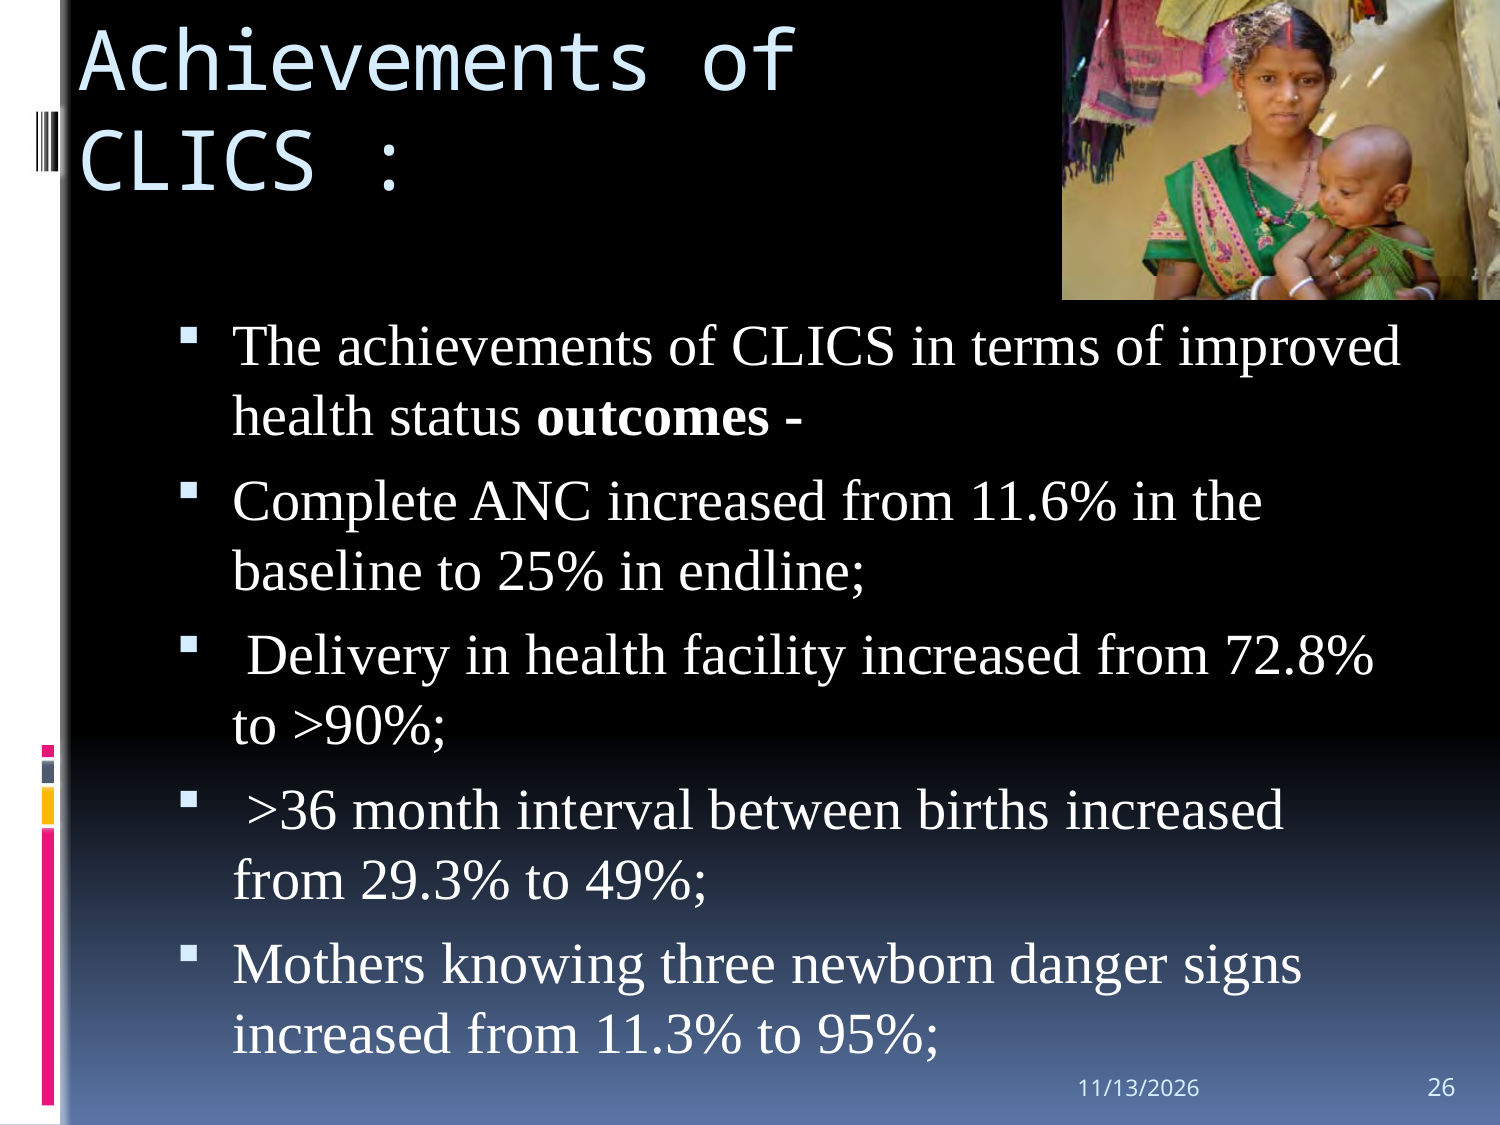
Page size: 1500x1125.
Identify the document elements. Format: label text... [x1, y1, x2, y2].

slide_number 26 [1412, 1052, 1488, 1113]
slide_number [1062, 1052, 1412, 1113]
title Achievements of CLICS : [62, 0, 1000, 234]
list The achievements of CLICS in terms of improved health status outcomes - Complete ANC increased from 11.6% in the baseline to 25% in endline; Delivery in health facility increased from 72.8% to >90%; >36 month interval between births increased from 29.3% to 49%; Mothers knowing three newborn danger signs increased from 11.3% to 95%; [150, 299, 1425, 1043]
picture [1061, 0, 1500, 301]
